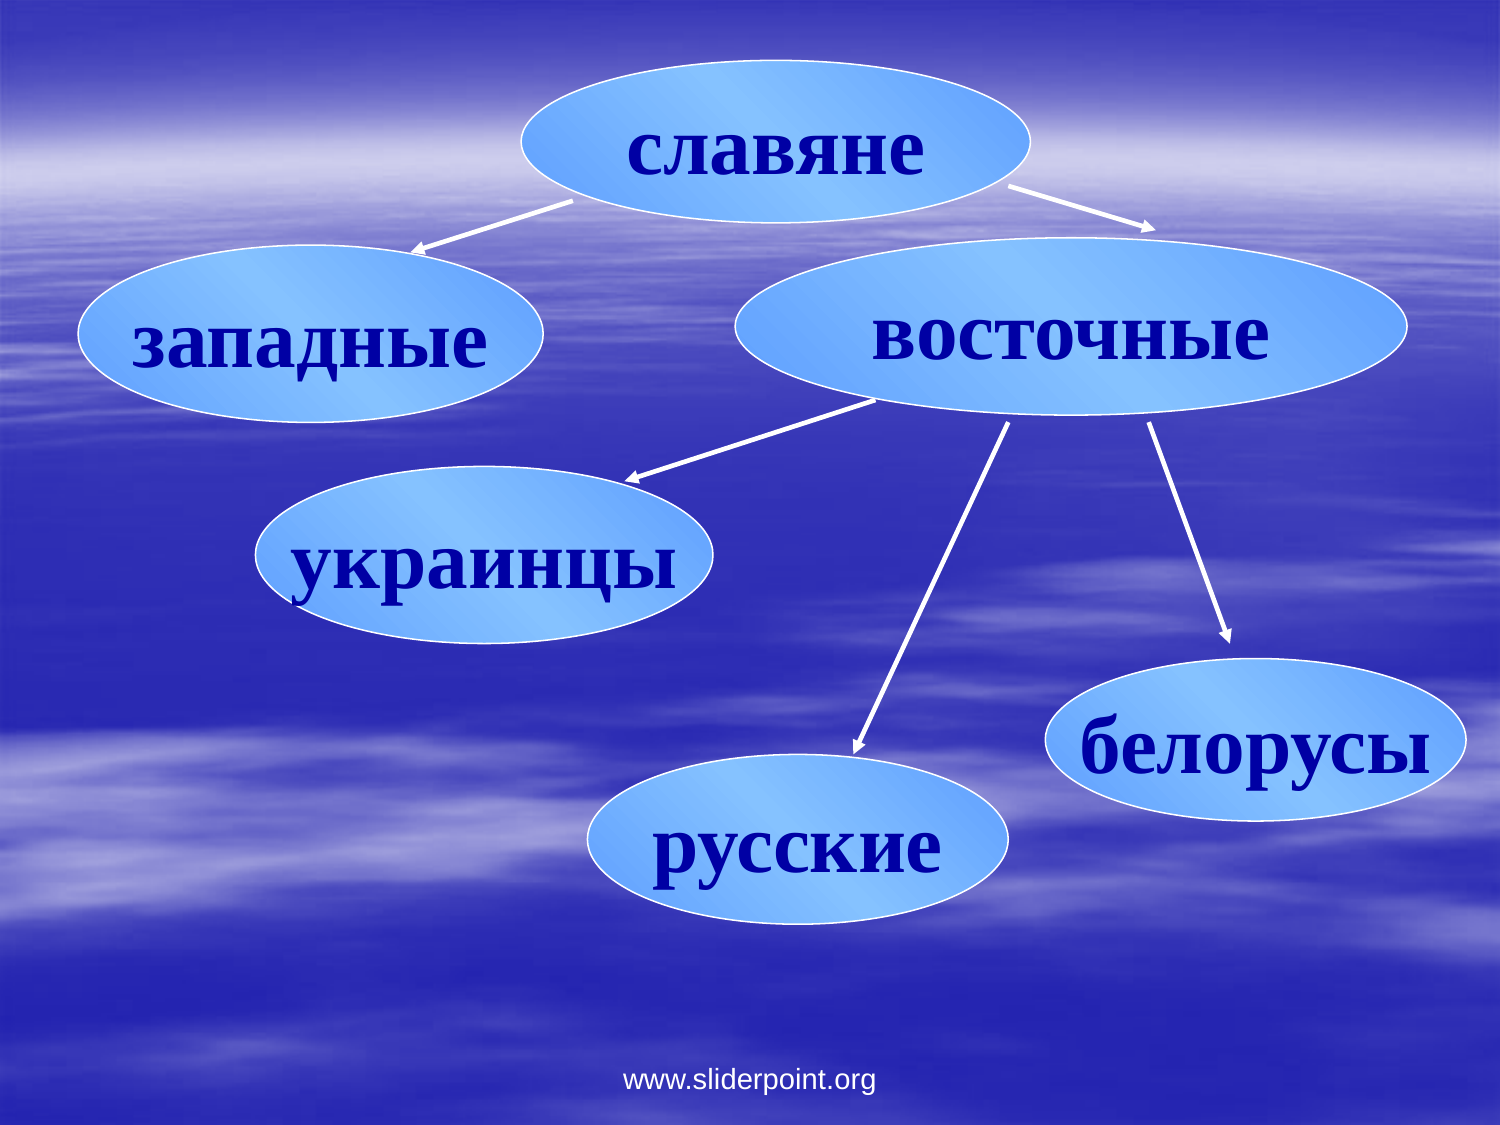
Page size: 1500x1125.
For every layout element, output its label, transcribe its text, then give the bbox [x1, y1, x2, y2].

text_box [624, 399, 876, 484]
text_box славяне [521, 60, 1031, 223]
text_box [852, 422, 1009, 755]
text_box восточные [735, 237, 1408, 416]
text_box [1148, 422, 1232, 644]
text_box белорусы [1045, 658, 1467, 822]
text_box [410, 200, 573, 255]
text_box русские [587, 754, 1009, 925]
text_box западные [78, 245, 544, 423]
text_box украинцы [255, 466, 713, 644]
footer www.sliderpoint.org [512, 1024, 988, 1103]
text_box [1008, 185, 1156, 233]
